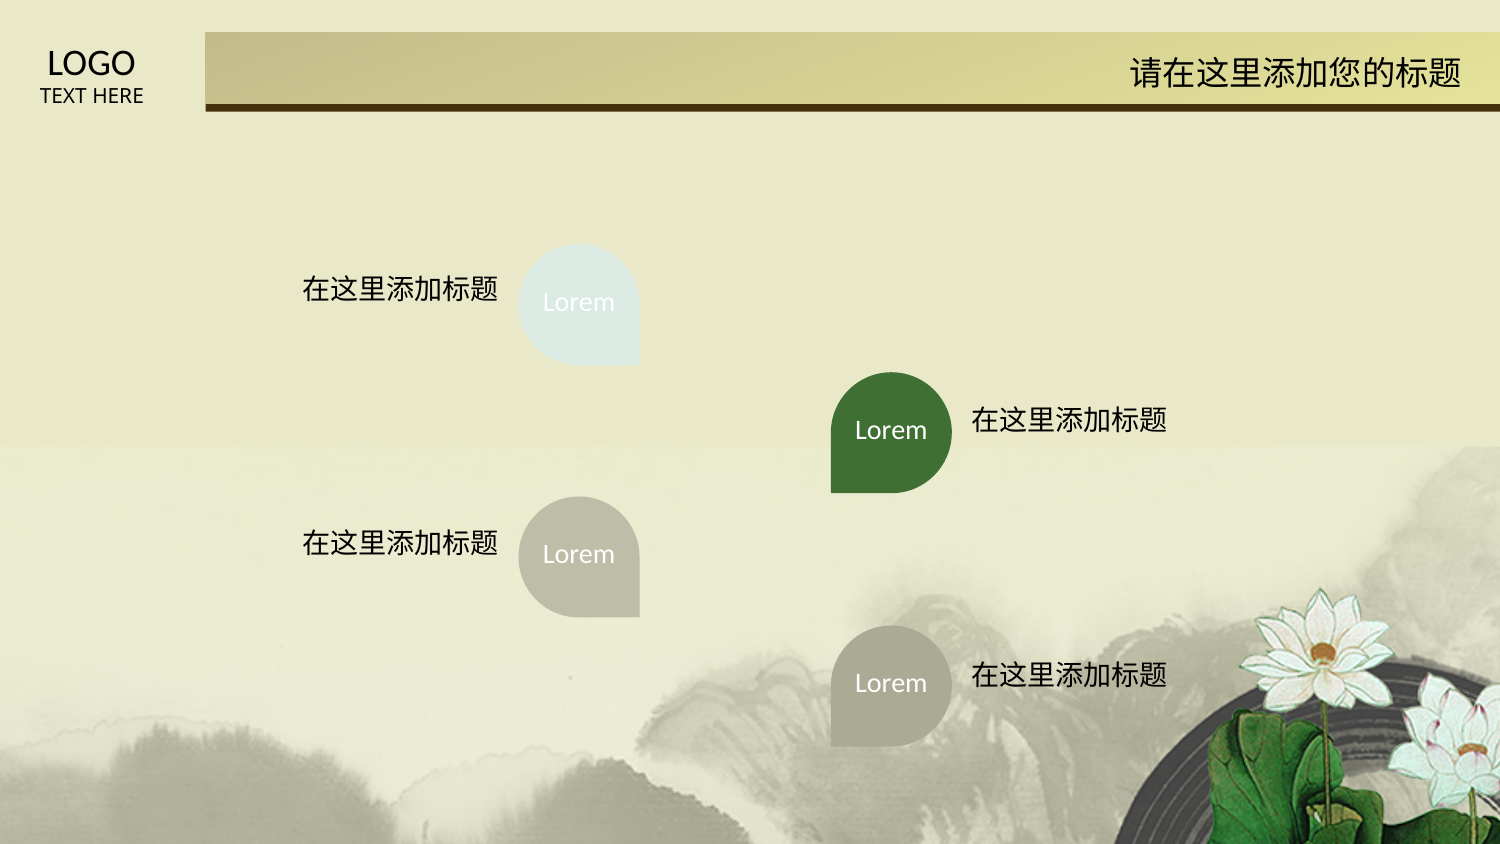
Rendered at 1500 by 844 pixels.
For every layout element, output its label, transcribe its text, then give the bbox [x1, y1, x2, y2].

text_box 在这里添加标题 [124, 495, 499, 616]
text_box 在这里添加标题 [971, 372, 1347, 493]
text_box 在这里添加标题 [124, 241, 499, 362]
text_box Lorem [516, 242, 642, 368]
text_box Lorem [516, 494, 642, 620]
text_box Lorem [828, 623, 954, 749]
text_box 在这里添加标题 [971, 627, 1347, 748]
text_box Lorem [828, 370, 954, 496]
picture [0, 0, 1500, 844]
